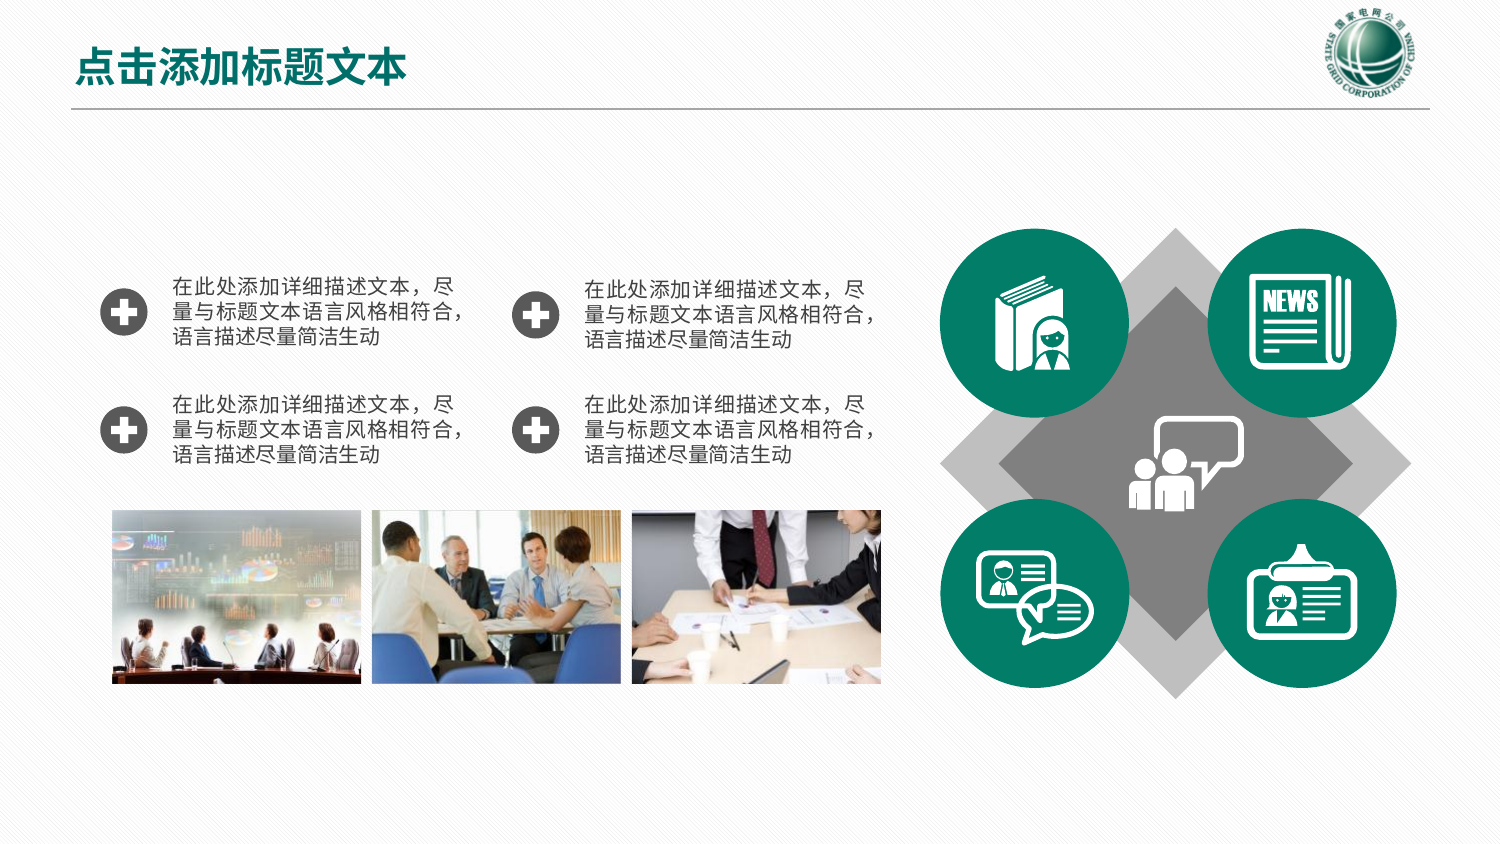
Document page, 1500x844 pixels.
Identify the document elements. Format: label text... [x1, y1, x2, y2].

text_box [371, 510, 622, 685]
text_box [631, 510, 882, 685]
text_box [998, 286, 1353, 641]
text_box [111, 510, 362, 685]
text_box [1129, 226, 1207, 286]
picture [1317, 5, 1423, 110]
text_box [100, 384, 469, 476]
text_box [1130, 641, 1207, 701]
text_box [512, 269, 881, 361]
text_box [938, 418, 998, 498]
text_box 点击添加标题文本 [59, 33, 424, 99]
text_box [1353, 418, 1413, 498]
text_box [1207, 498, 1397, 688]
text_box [512, 384, 881, 476]
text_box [100, 266, 469, 358]
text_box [940, 498, 1130, 688]
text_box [1207, 228, 1397, 418]
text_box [939, 228, 1129, 418]
